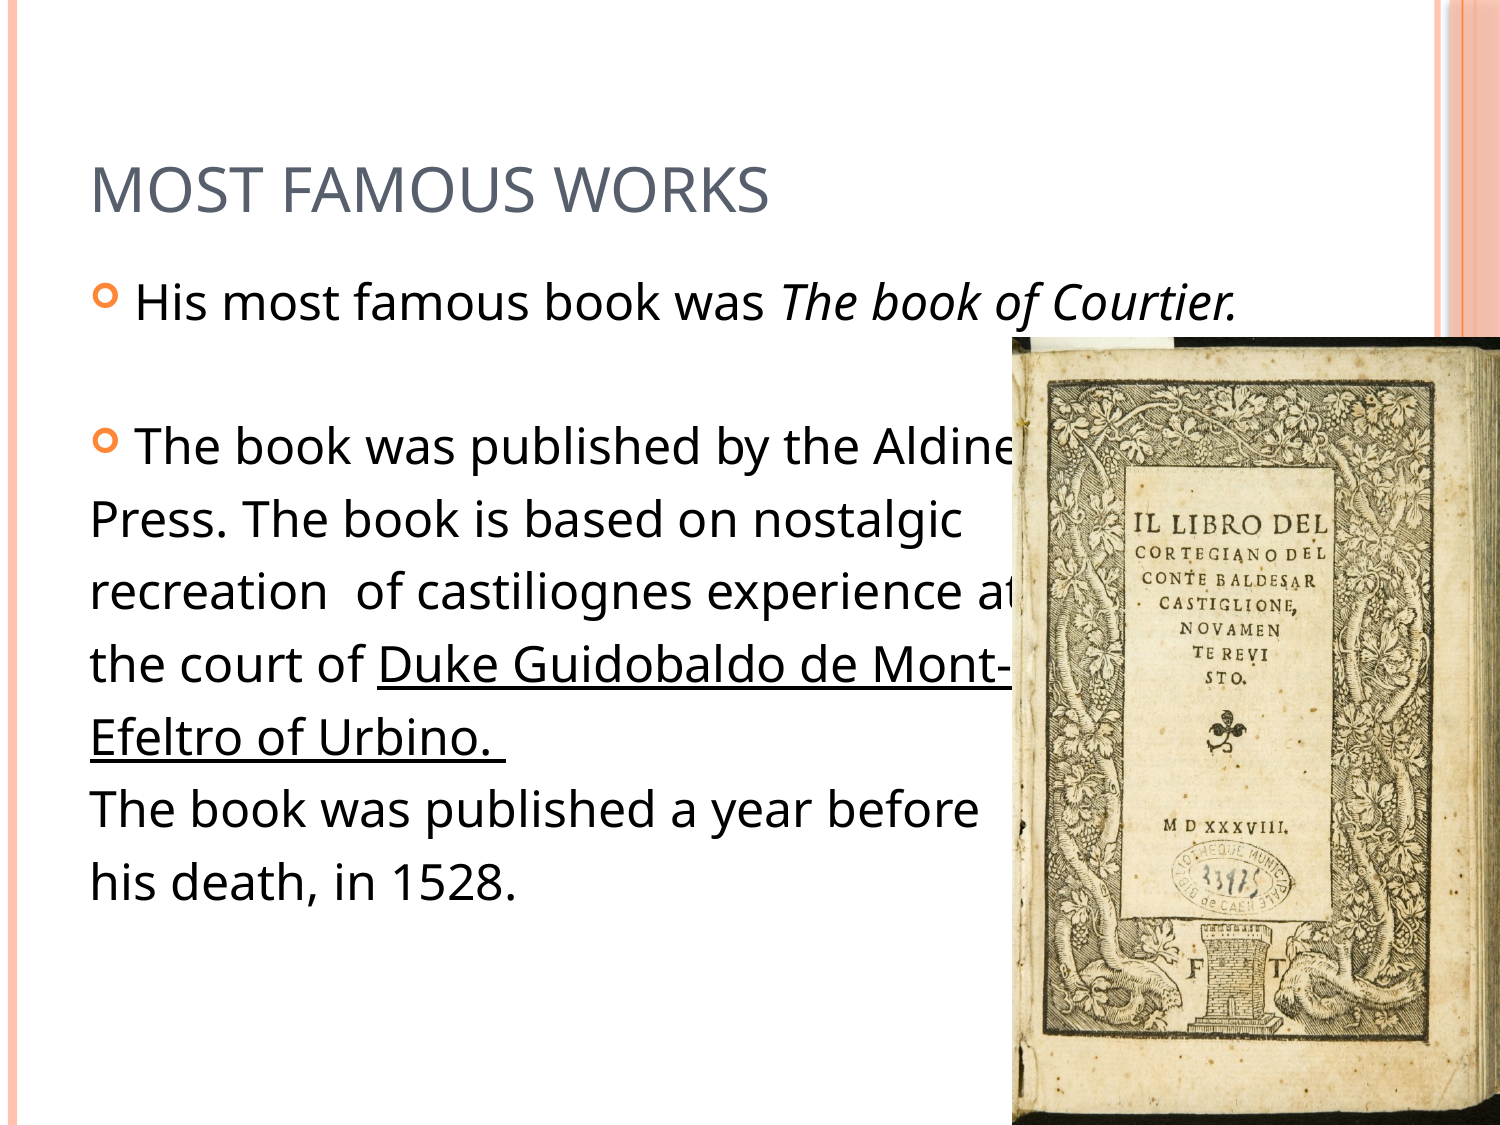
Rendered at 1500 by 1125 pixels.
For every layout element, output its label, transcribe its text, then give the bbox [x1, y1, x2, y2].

list His most famous book was The book of Courtier. The book was published by the Aldine Press. The book is based on nostalgic recreation of castiliognes experience at the court of Duke Guidobaldo de Mont- Efeltro of Urbino. The book was published a year before his death, in 1528. [75, 262, 1300, 1062]
title Most famous works [75, 45, 1300, 233]
picture [1011, 336, 1500, 1125]
